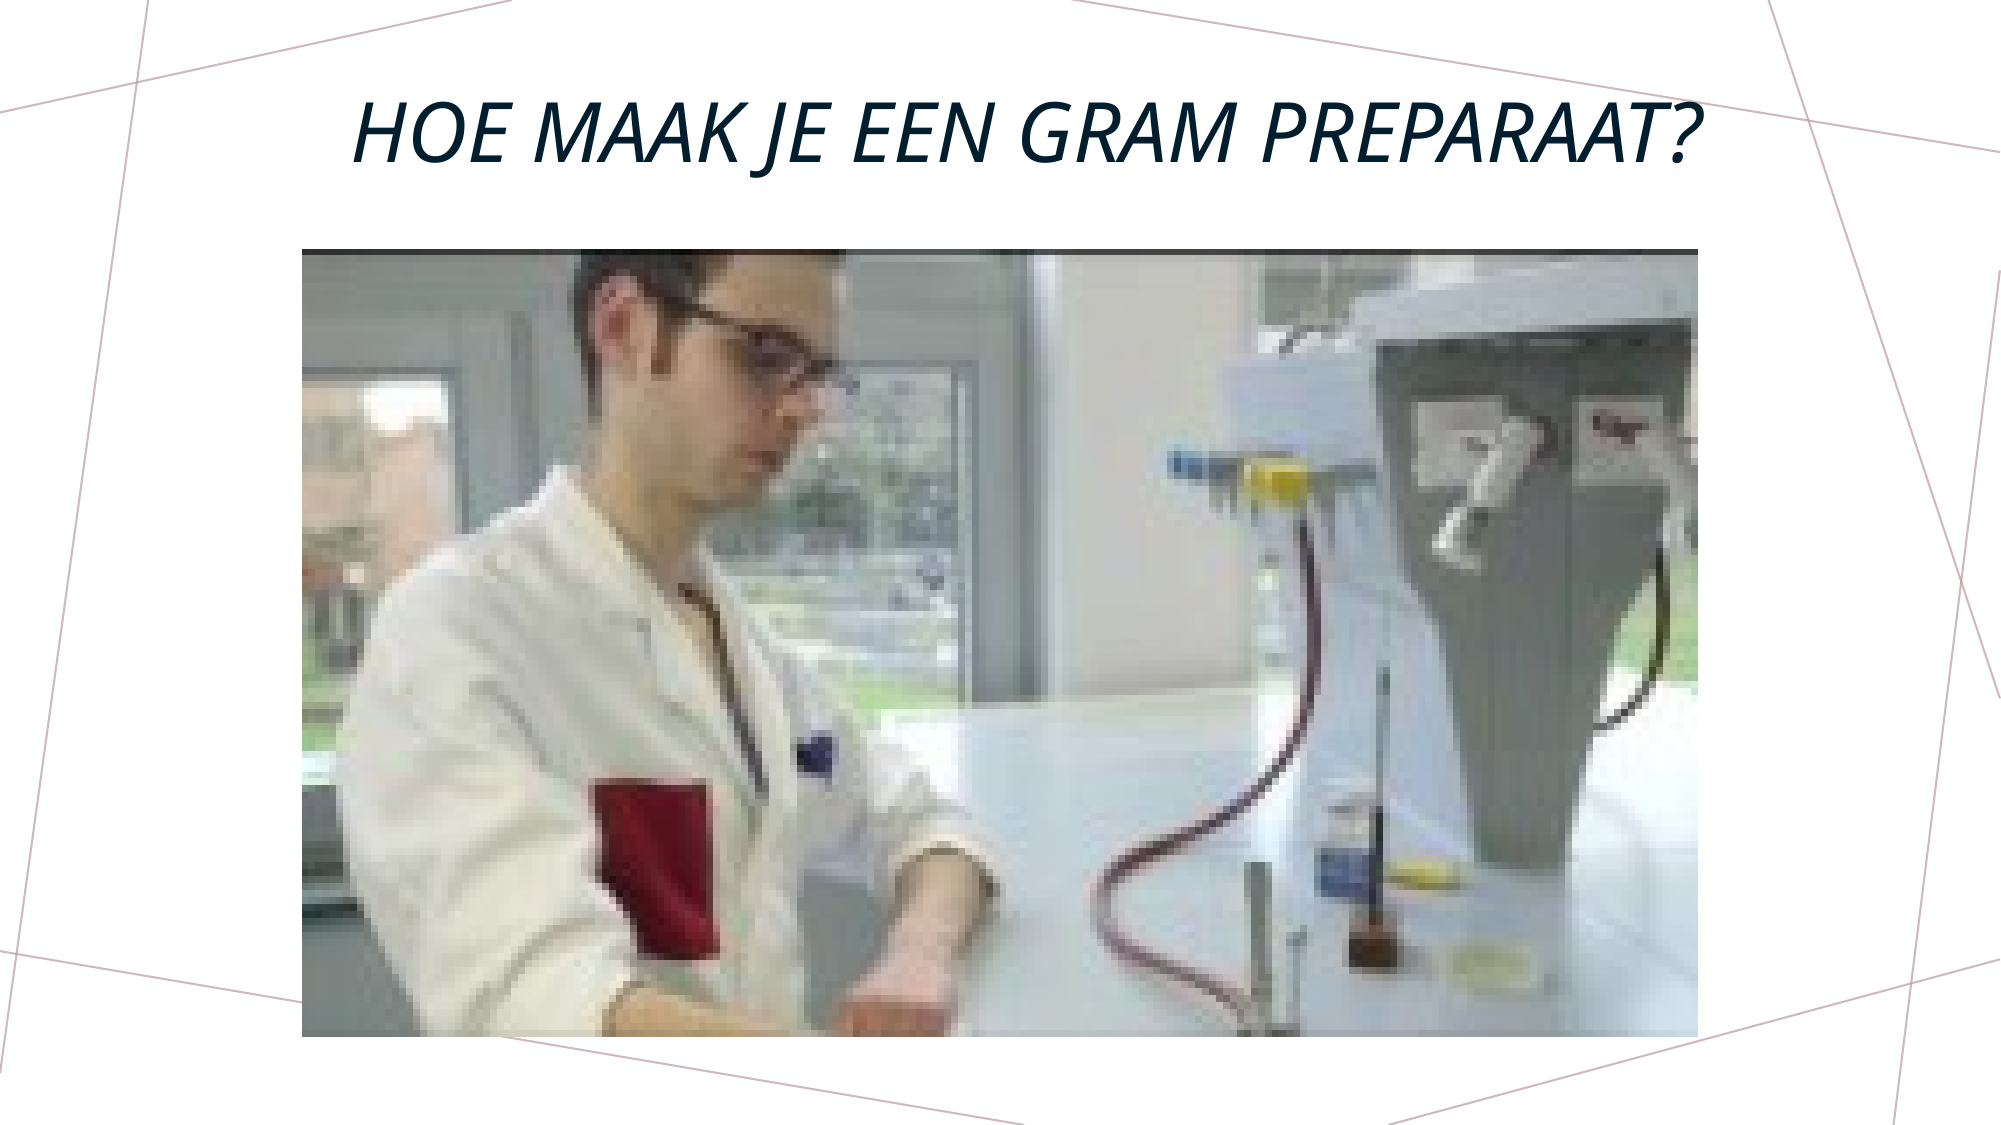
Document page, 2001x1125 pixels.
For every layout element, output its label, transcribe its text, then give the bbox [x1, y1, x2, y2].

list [301, 248, 1699, 1038]
title Hoe maak je een gram preparaat? [118, 21, 1936, 249]
